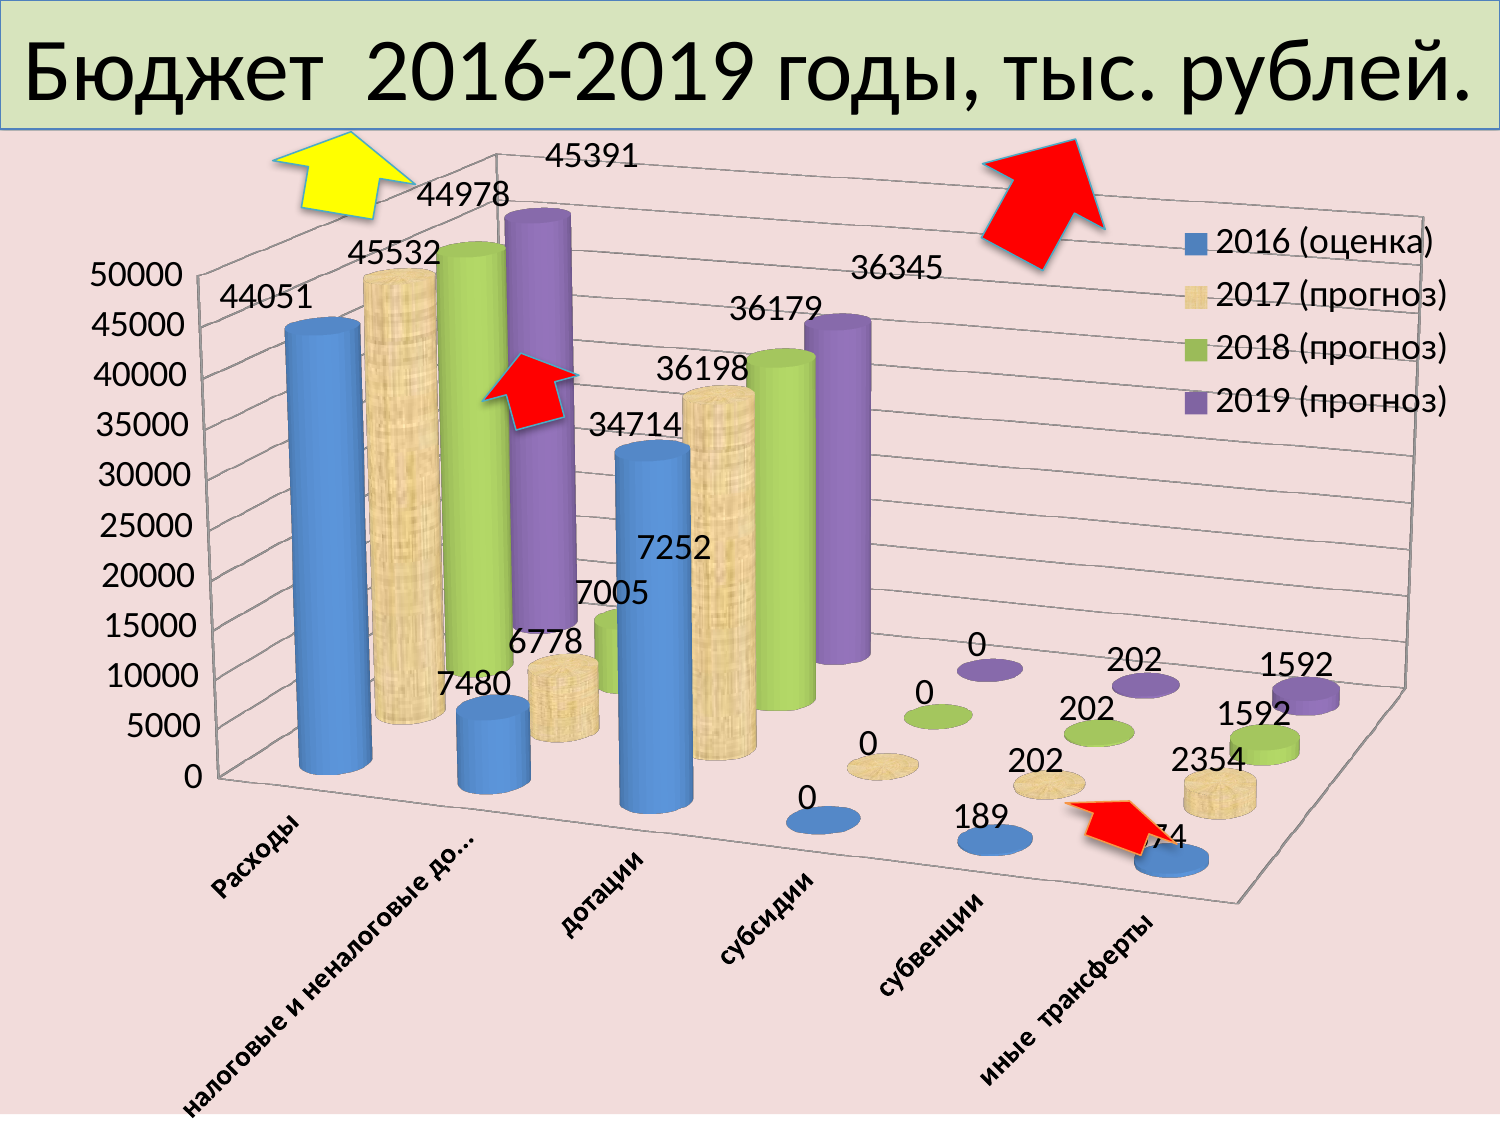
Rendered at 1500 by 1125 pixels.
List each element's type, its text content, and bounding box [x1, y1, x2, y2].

chart [0, 128, 1500, 1125]
title Бюджет 2016-2019 годы, тыс. рублей. [0, 0, 1500, 128]
